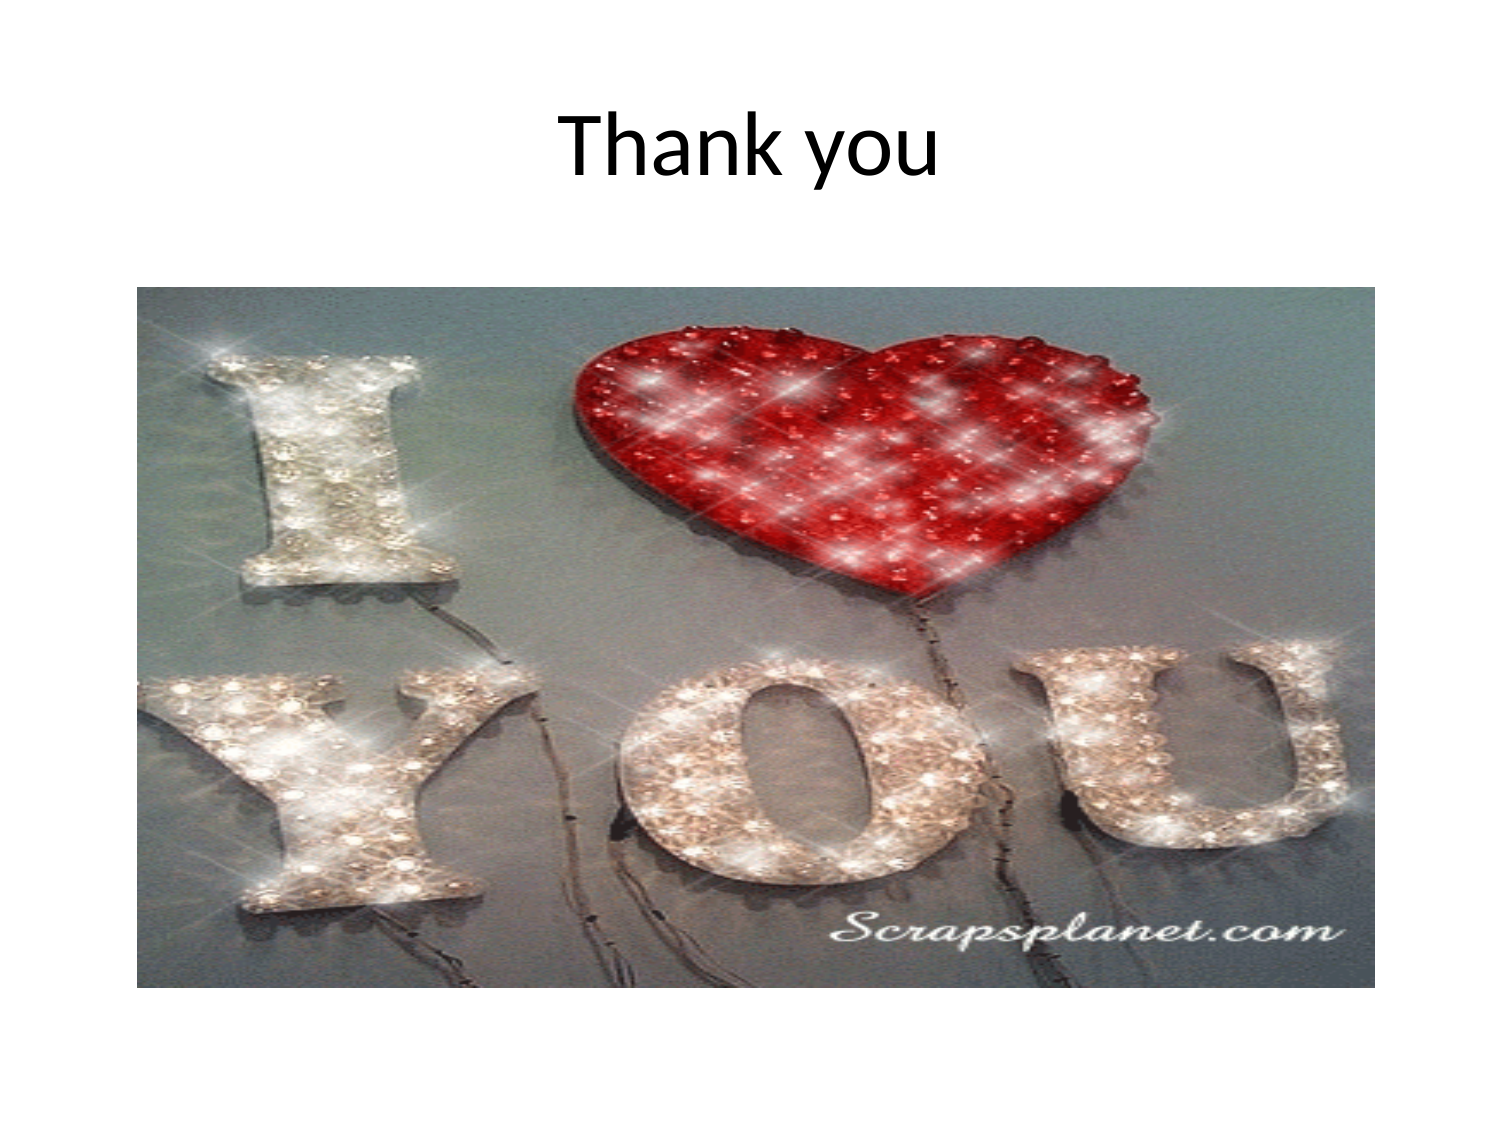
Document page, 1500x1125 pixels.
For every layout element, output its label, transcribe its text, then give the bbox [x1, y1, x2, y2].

picture [137, 287, 1376, 988]
title Thank you [75, 45, 1425, 233]
